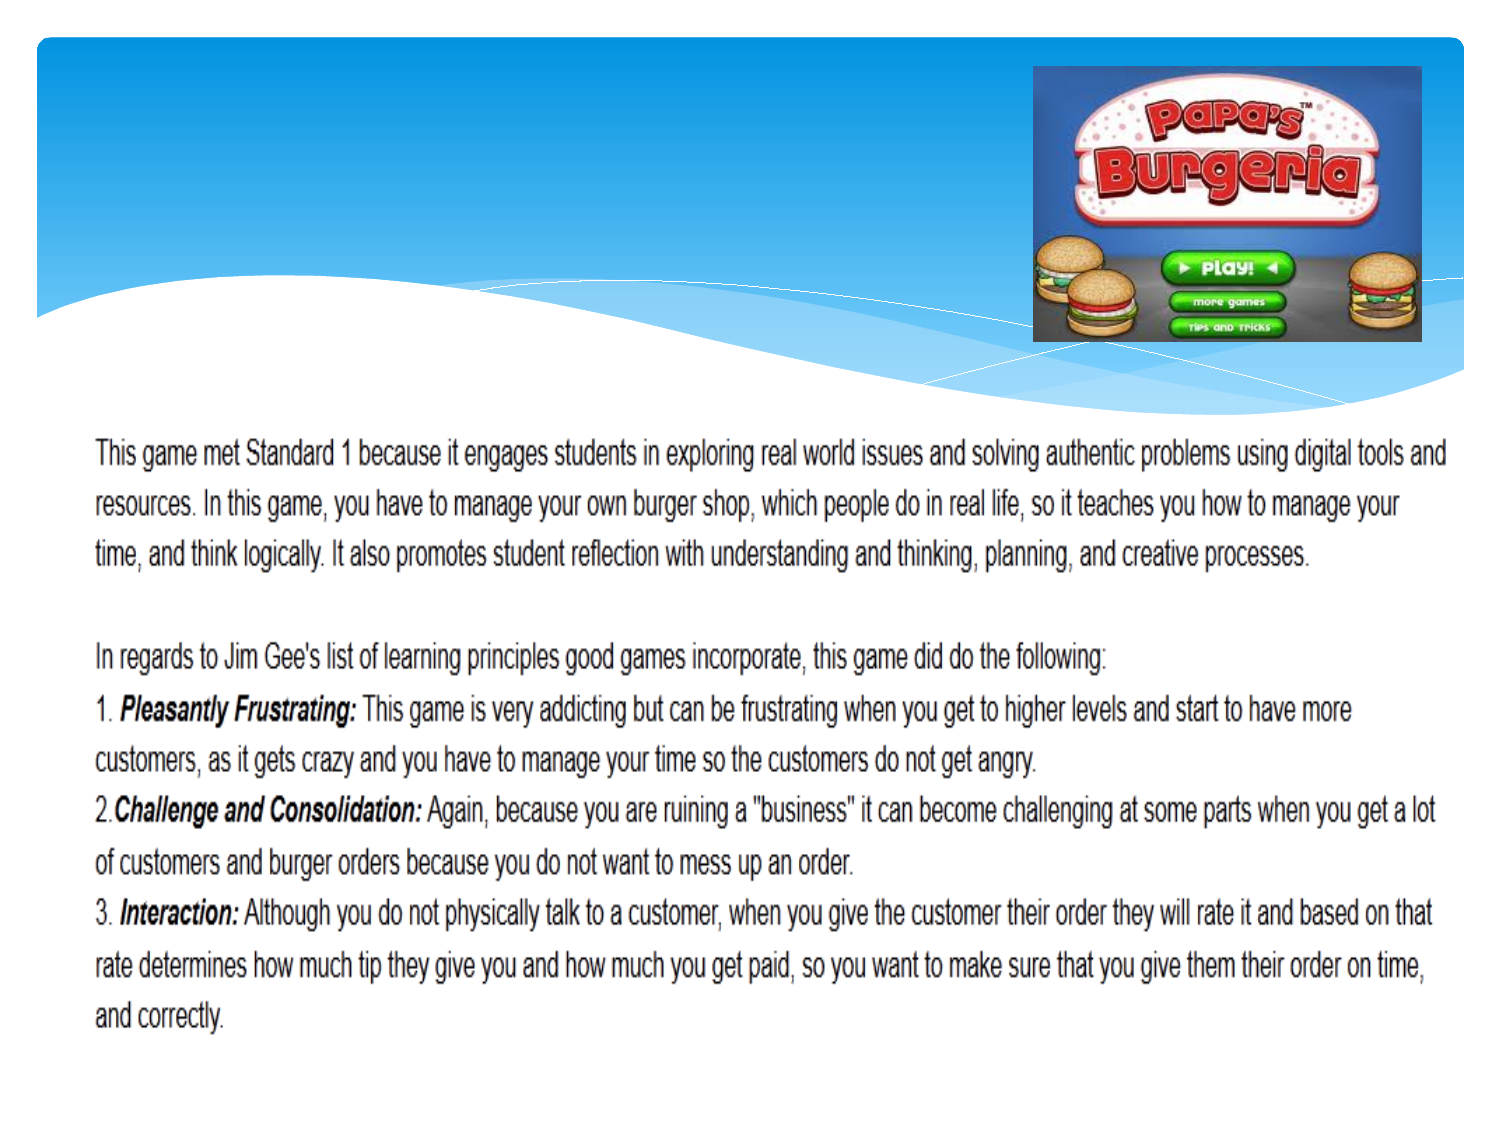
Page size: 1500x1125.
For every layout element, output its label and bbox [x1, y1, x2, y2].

picture [87, 424, 1460, 1051]
picture [1033, 67, 1423, 342]
